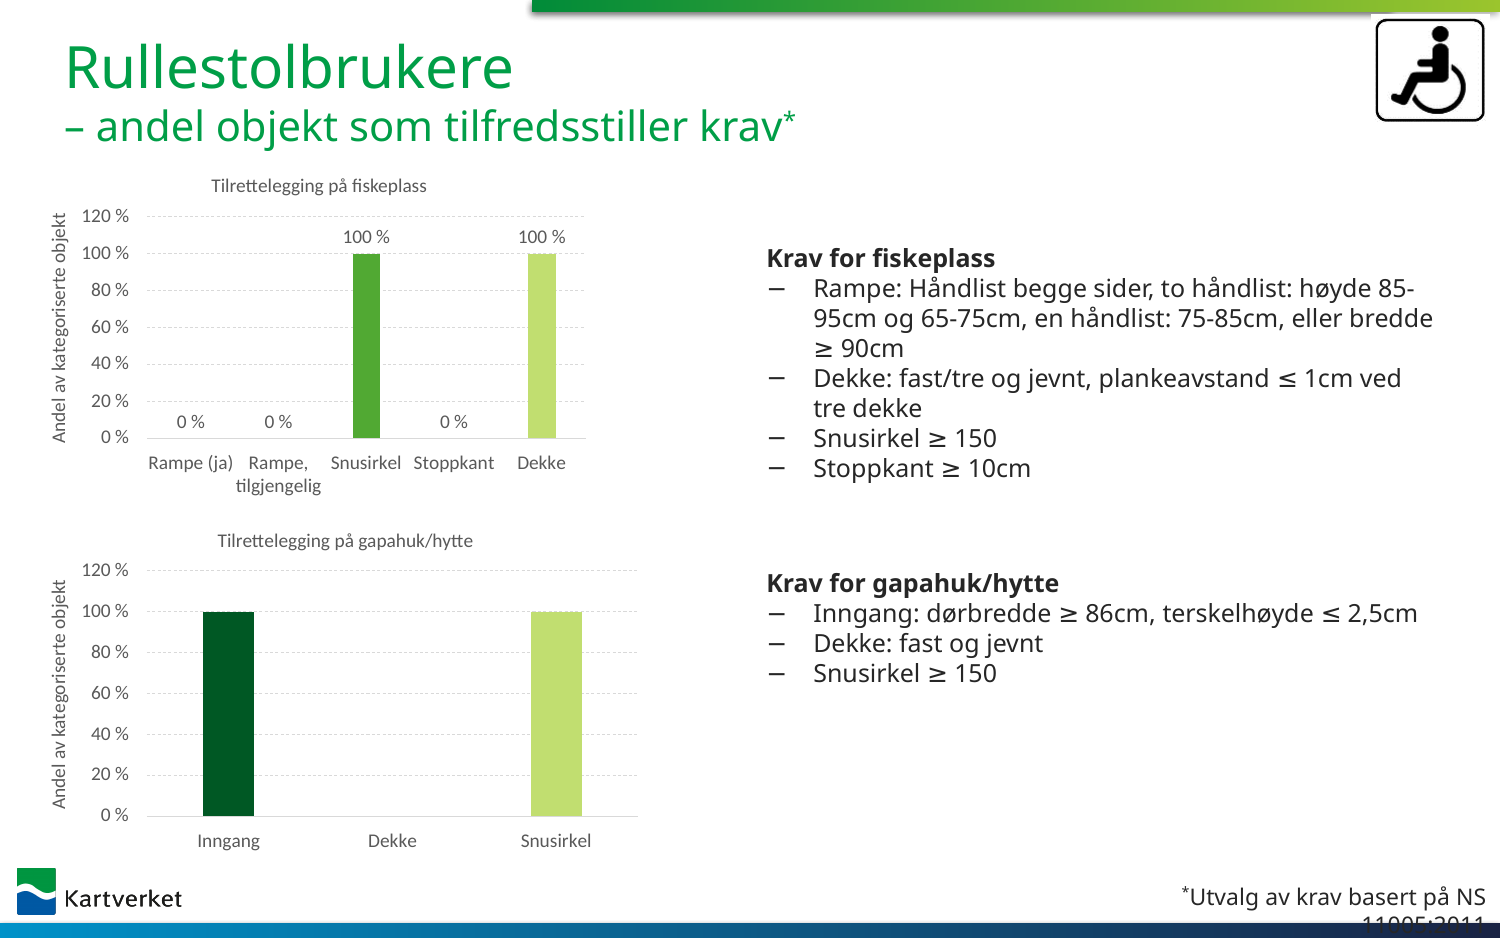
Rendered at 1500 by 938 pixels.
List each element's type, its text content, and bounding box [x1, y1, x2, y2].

text_box *Utvalg av krav basert på NS 11005:2011 [1068, 873, 1500, 938]
picture [41, 520, 650, 859]
text_box Krav for fiskeplass Rampe: Håndlist begge sider, to håndlist: høyde 85-95cm og 65-75cm, en håndlist: 75-85cm, eller bredde ≥ 90cm Dekke: fast/tre og jevnt, plankeavstand ≤ 1cm ved tre dekke Snusirkel ≥ 150 Stoppkant ≥ 10cm [751, 235, 1452, 490]
text_box Krav for gapahuk/hytte Inngang: dørbredde ≥ 86cm, terskelhøyde ≤ 2,5cm Dekke: fast og jevnt Snusirkel ≥ 150 [751, 560, 1452, 695]
picture [1371, 13, 1491, 127]
text_box Rullestolbrukere – andel objekt som tilfredsstiller krav* [49, 29, 1431, 158]
picture [41, 166, 597, 505]
